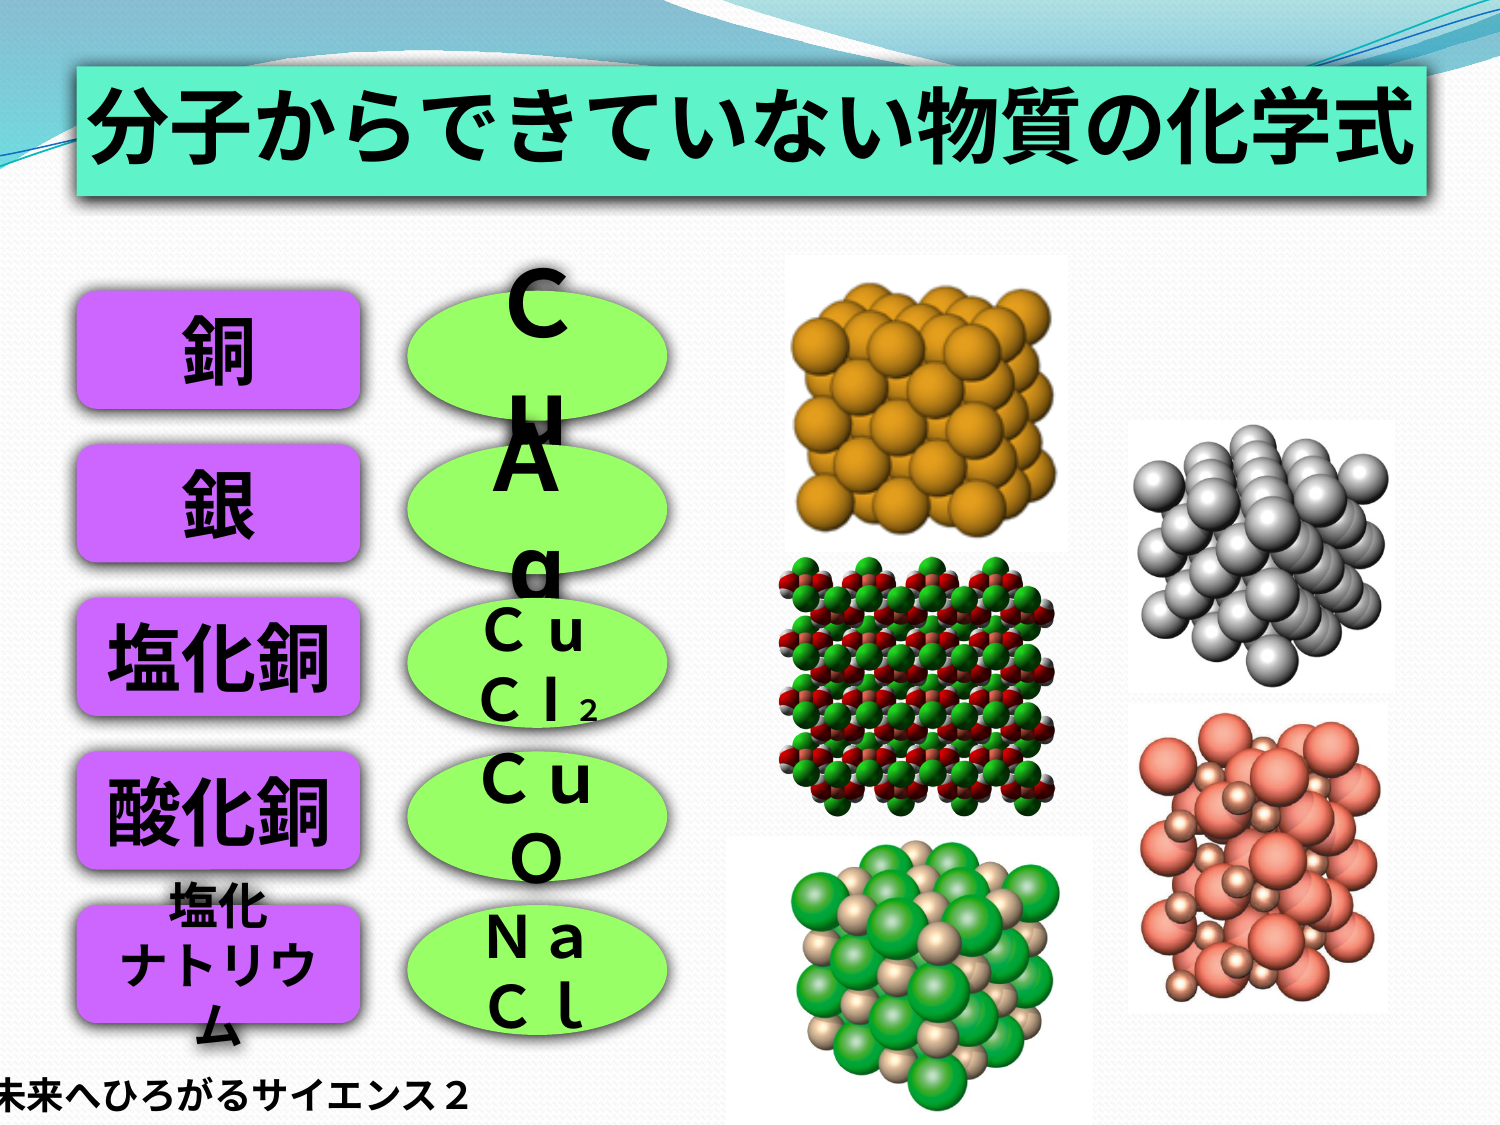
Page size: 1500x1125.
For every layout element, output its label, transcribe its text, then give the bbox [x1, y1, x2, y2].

text_box Ｃｕ [405, 288, 670, 423]
text_box 酸化銅 [74, 749, 363, 872]
text_box ＣｕＯ [405, 749, 670, 884]
text_box 銀 [74, 442, 363, 565]
picture [1127, 420, 1395, 693]
text_box 塩化銅 [74, 595, 363, 719]
picture [726, 836, 1093, 1125]
picture [761, 255, 1073, 835]
text_box ＮａＣｌ [405, 902, 670, 1038]
picture [1127, 703, 1389, 1015]
text_box 塩化 ナトリウム [74, 902, 363, 1026]
text_box Ａg [405, 442, 670, 577]
text_box ＣuＣl２ [405, 595, 670, 730]
text_box 銅 [74, 288, 363, 411]
text_box 分子からできていない物質の化学式 [76, 66, 1427, 197]
text_box 未来へひろがるサイエンス２ [0, 1064, 491, 1125]
